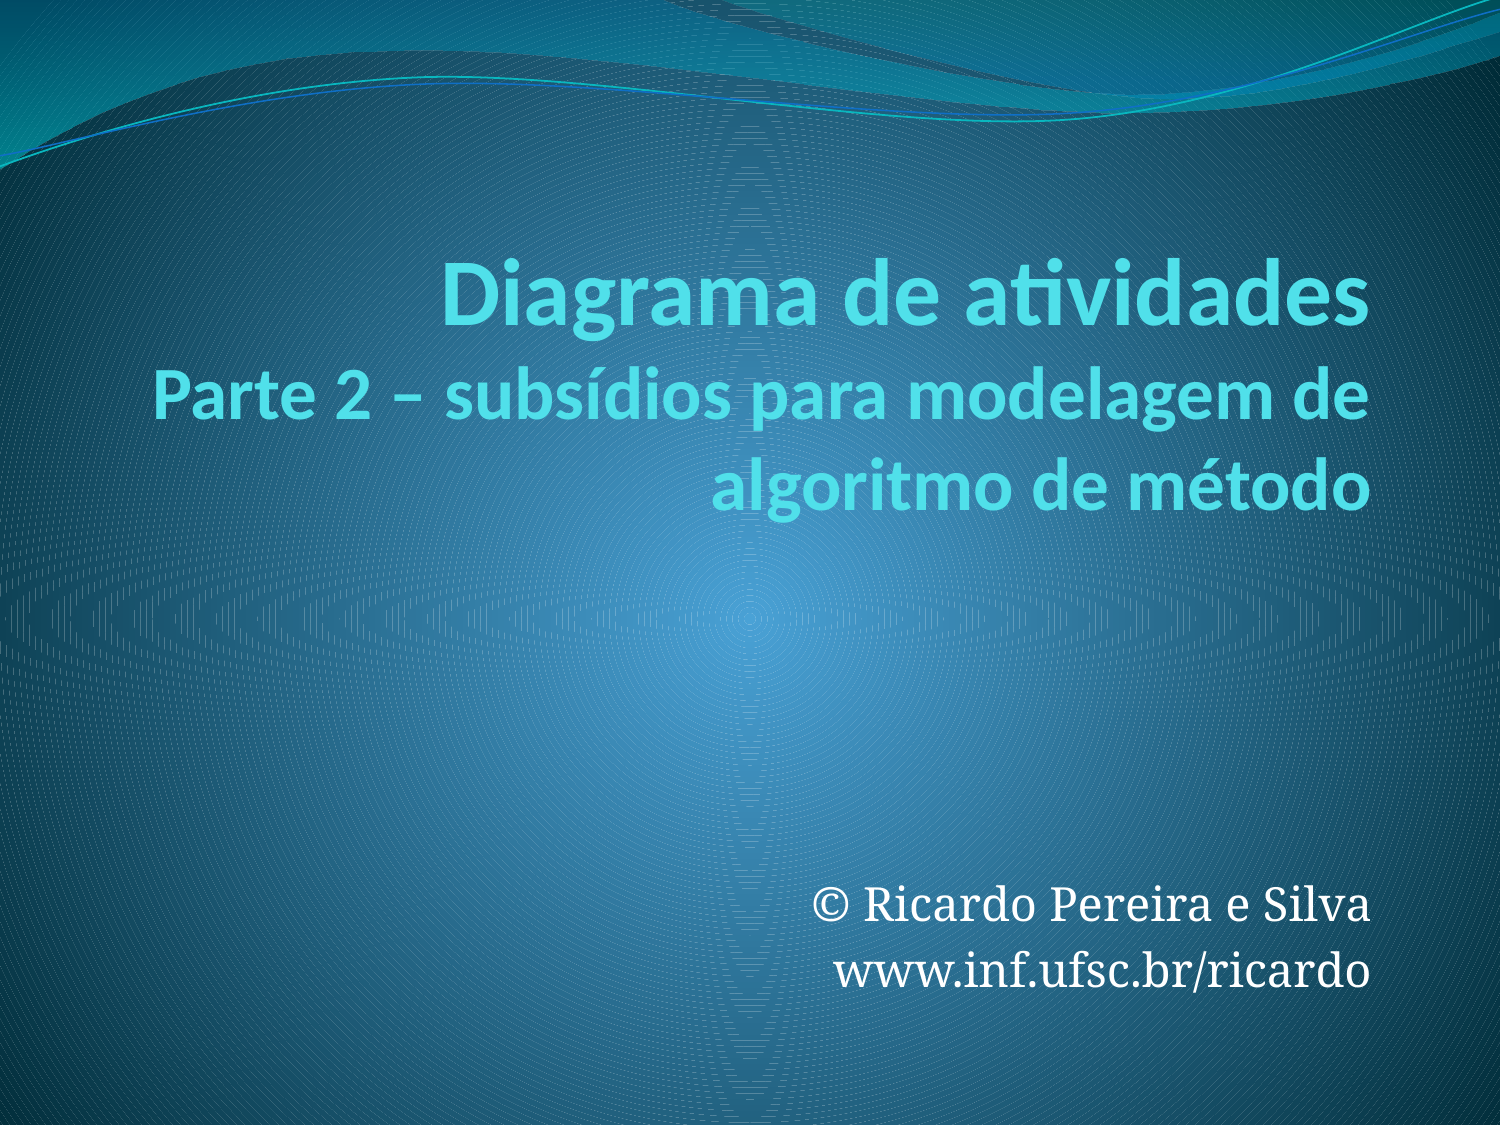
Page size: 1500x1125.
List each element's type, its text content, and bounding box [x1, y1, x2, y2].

subtitle © Ricardo Pereira e Silva www.inf.ufsc.br/ricardo [93, 867, 1383, 1005]
title Diagrama de atividades Parte 2 – subsídios para modelagem de algoritmo de método [87, 224, 1376, 525]
